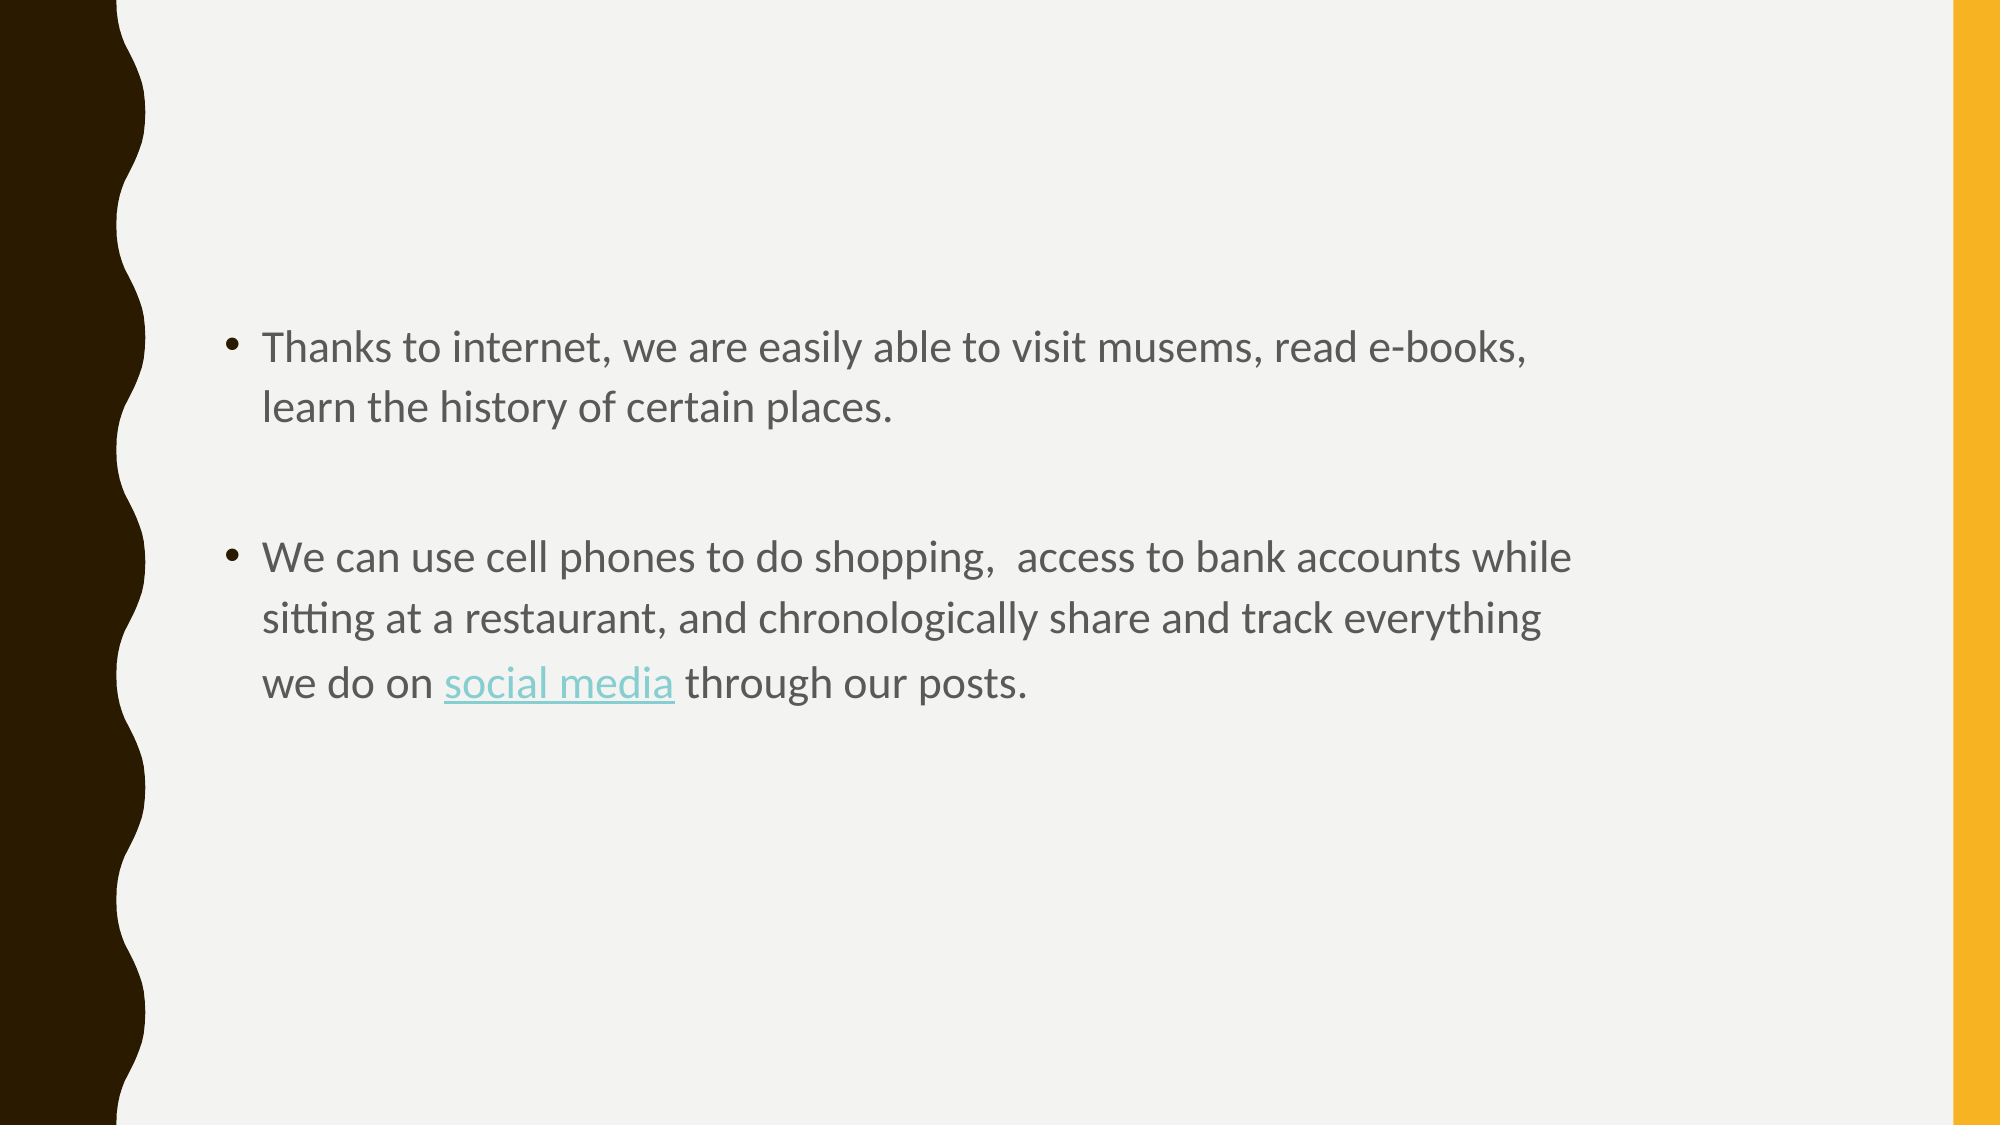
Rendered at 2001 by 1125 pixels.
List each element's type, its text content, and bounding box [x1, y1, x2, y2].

list Thanks to internet, we are easily able to visit musems, read e-books, learn the history of certain places. We can use cell phones to do shopping, access to bank accounts while sitting at a restaurant, and chronologically share and track everything we do on social media through our posts. [209, 303, 1616, 1064]
